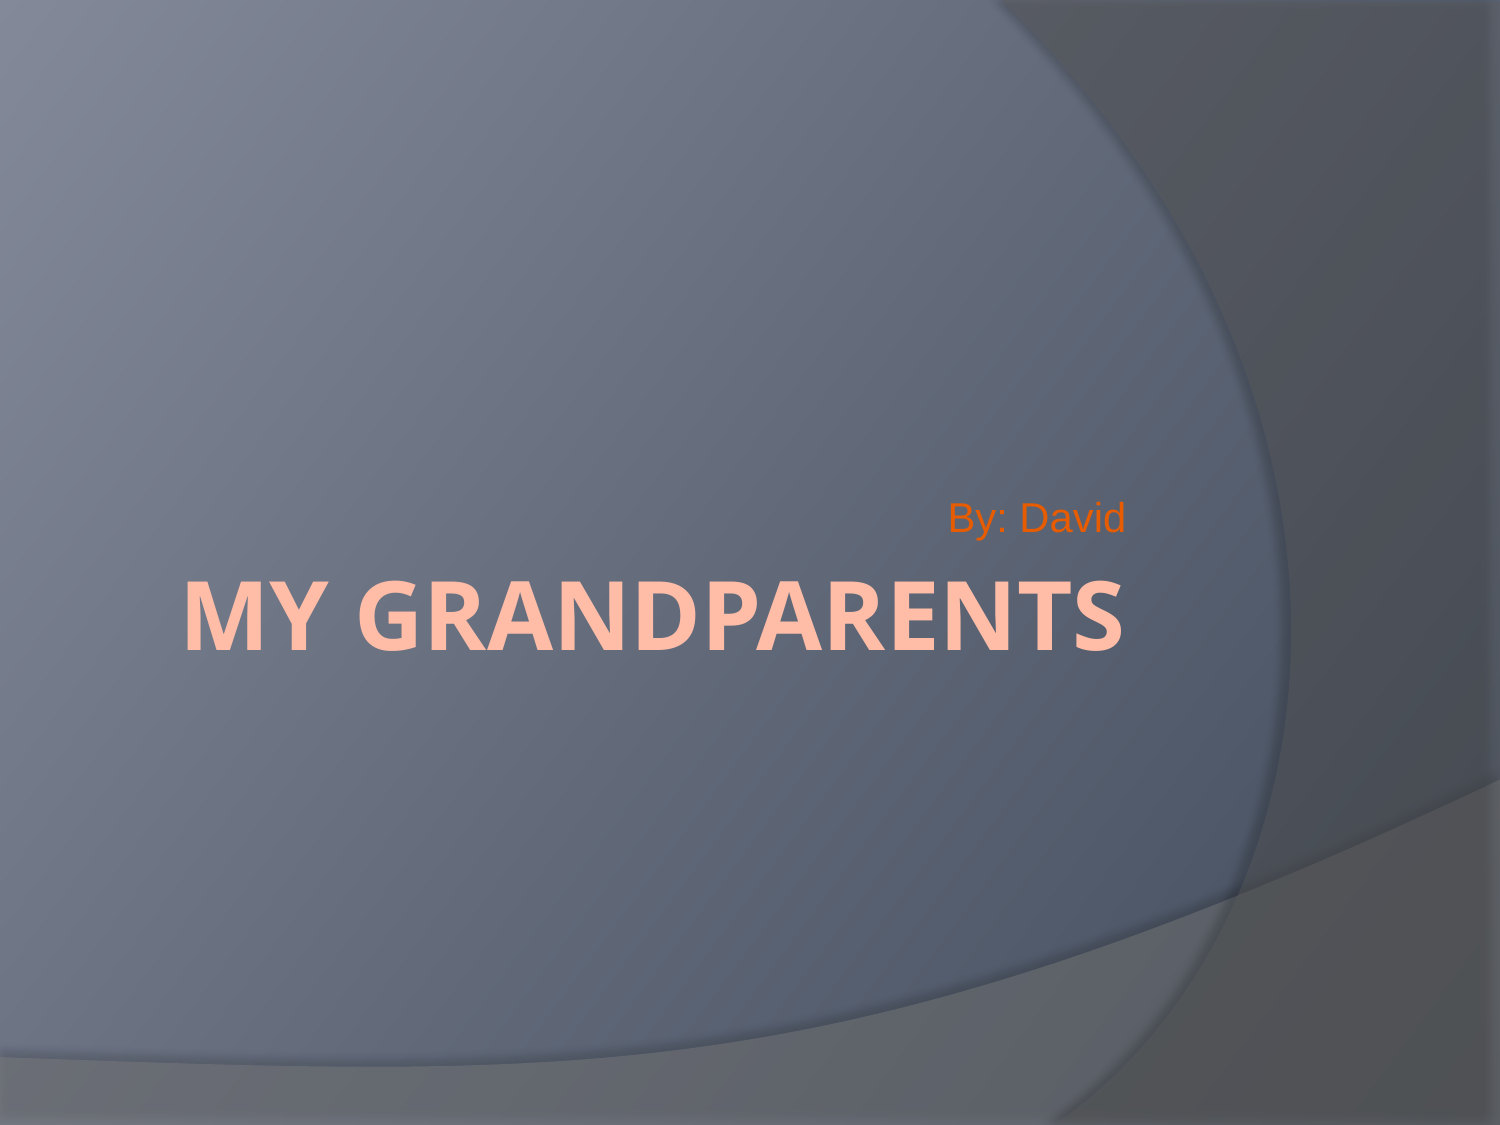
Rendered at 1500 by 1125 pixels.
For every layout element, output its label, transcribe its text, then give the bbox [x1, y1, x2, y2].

subtitle By: David [71, 253, 1134, 541]
title My Grandparents [70, 547, 1134, 925]
